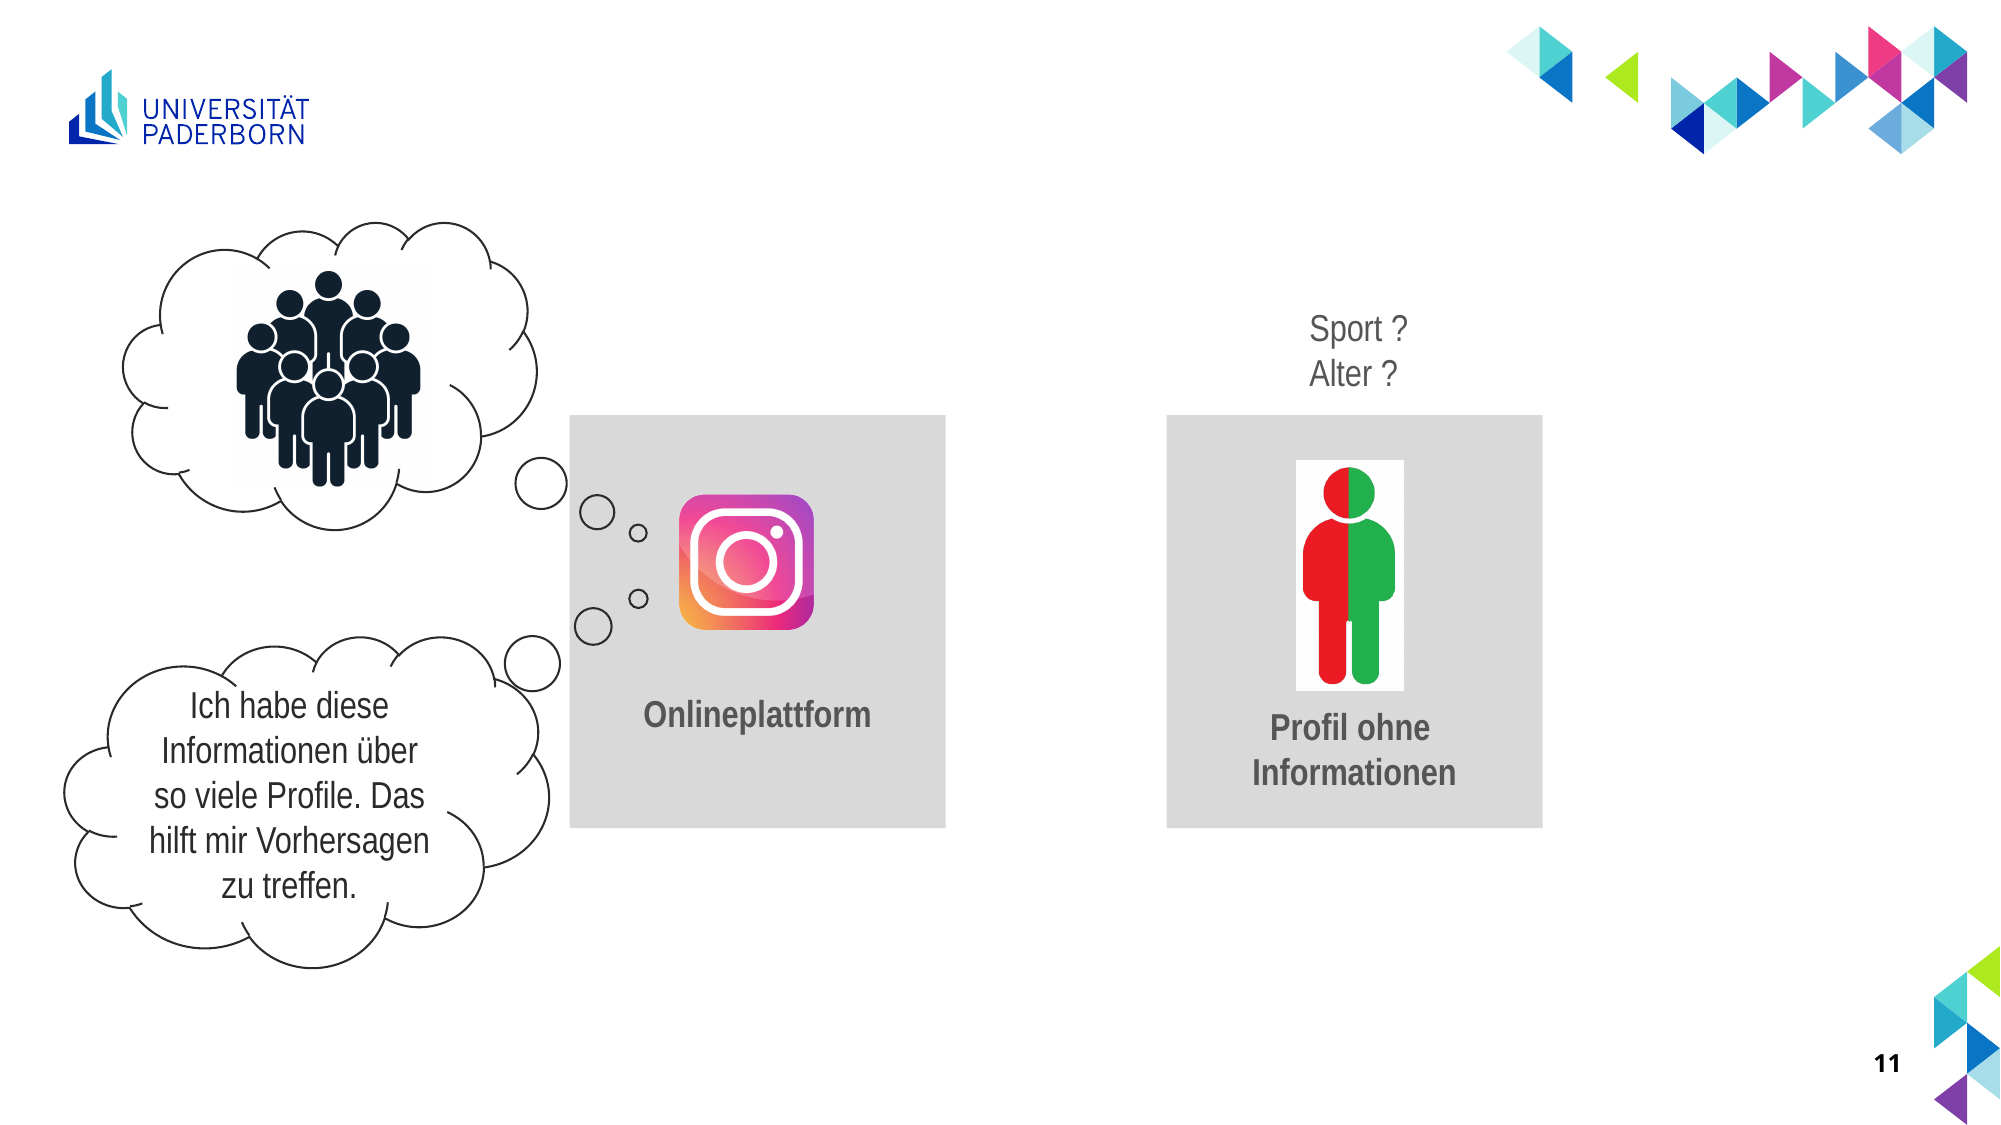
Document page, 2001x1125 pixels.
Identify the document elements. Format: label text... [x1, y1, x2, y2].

text_box [580, 495, 615, 530]
picture [1296, 460, 1404, 691]
text_box [122, 222, 537, 531]
picture [230, 264, 428, 487]
text_box Sport ? Alter ? [1294, 296, 1424, 402]
text_box [1165, 414, 1544, 829]
text_box [569, 414, 947, 829]
text_box [629, 524, 647, 542]
text_box Ich habe diese Informationen über so viele Profile. Das hilft mir Vorhersagen zu treffen. [504, 636, 560, 692]
text_box [515, 457, 567, 509]
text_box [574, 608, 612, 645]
text_box Ich habe diese Informationen über so viele Profile. Das hilft mir Vorhersagen zu treffen. [64, 637, 550, 969]
text_box Profil ohne Informationen [1166, 695, 1543, 801]
text_box Onlineplattform [569, 682, 946, 743]
picture [676, 491, 819, 641]
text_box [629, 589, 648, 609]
slide_number 11 [1819, 1052, 1902, 1083]
